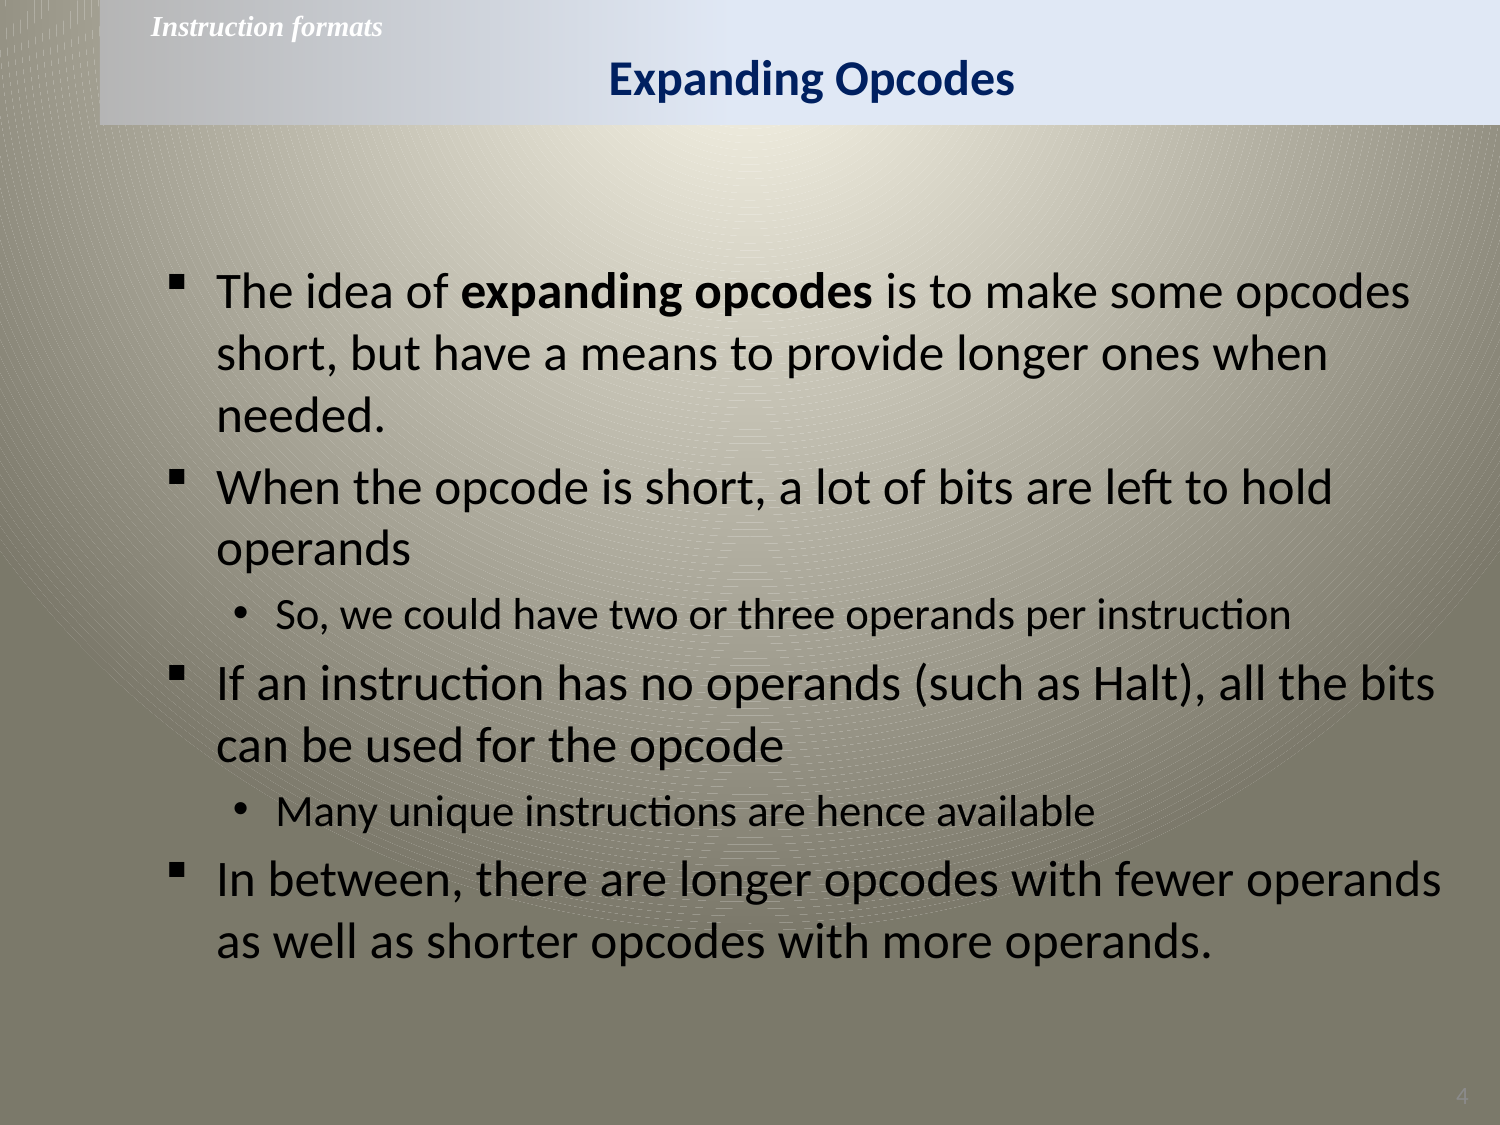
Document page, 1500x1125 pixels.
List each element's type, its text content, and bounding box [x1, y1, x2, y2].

title Expanding Opcodes [135, 37, 1500, 113]
list The idea of expanding opcodes is to make some opcodes short, but have a means to provide longer ones when needed. When the opcode is short, a lot of bits are left to hold operands So, we could have two or three operands per instruction If an instruction has no operands (such as Halt), all the bits can be used for the opcode Many unique instructions are hence available In between, there are longer opcodes with fewer operands as well as shorter opcodes with more operands. [150, 249, 1488, 993]
list Instruction formats [135, 0, 625, 50]
